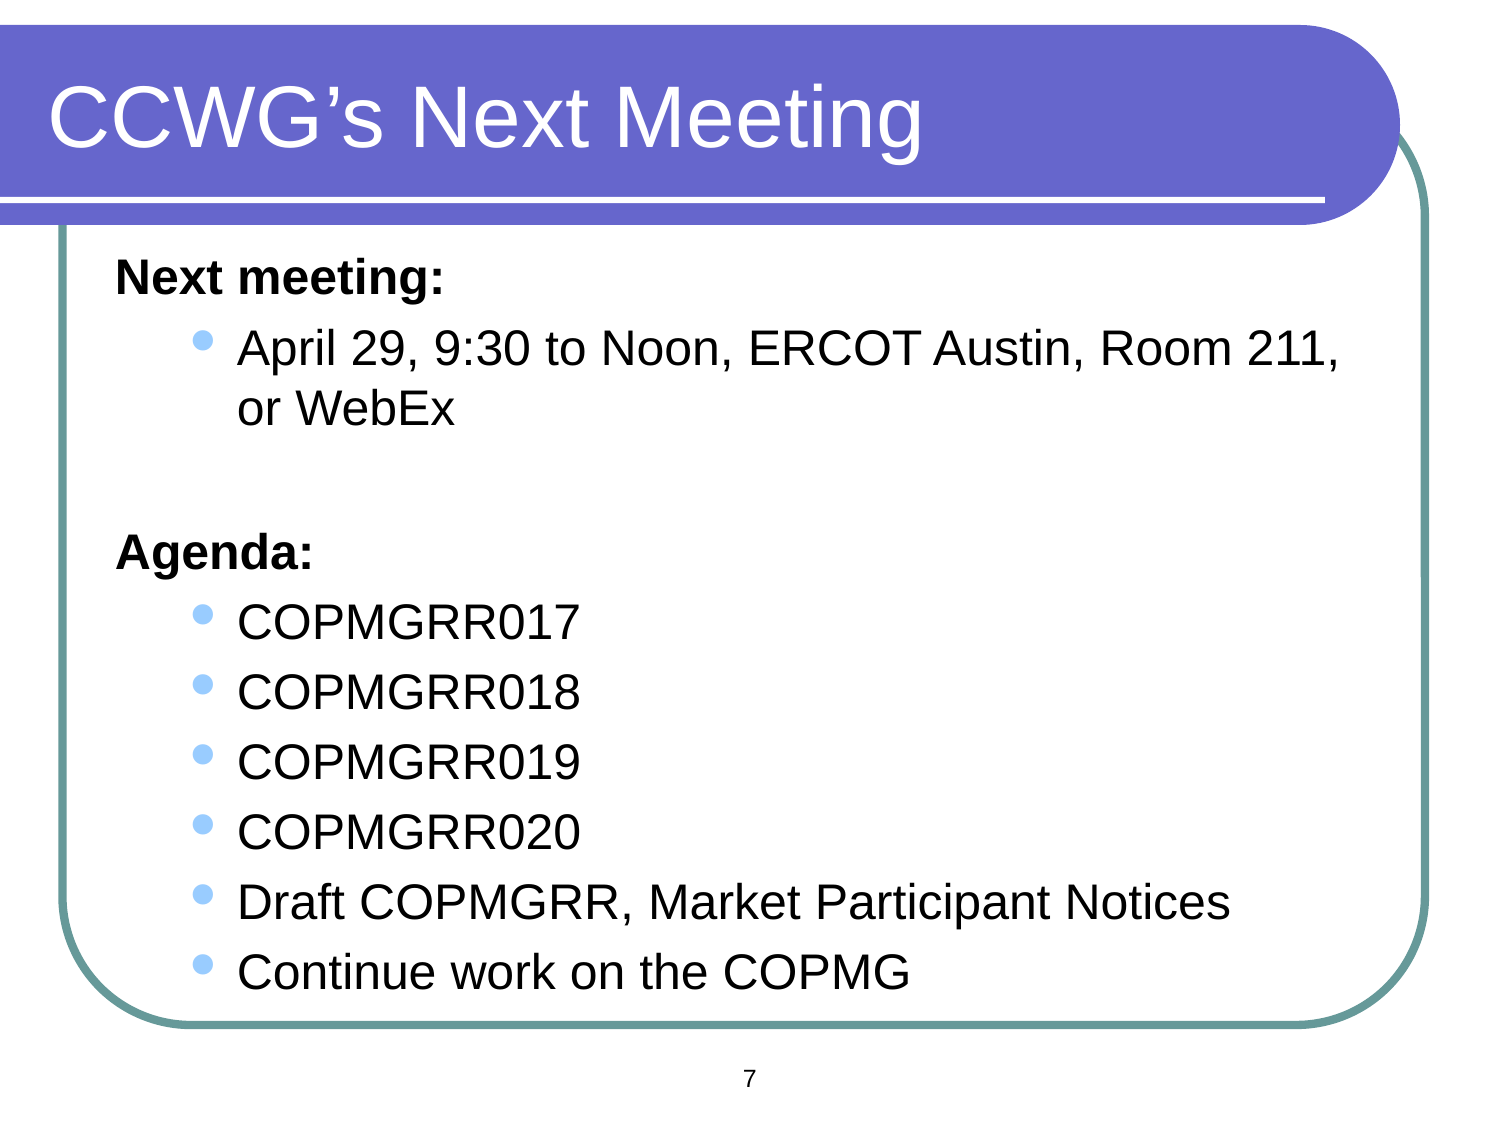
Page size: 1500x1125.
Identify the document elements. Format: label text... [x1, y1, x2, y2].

list Next meeting: April 29, 9:30 to Noon, ERCOT Austin, Room 211, or WebEx Agenda: COPMGRR017 COPMGRR018 COPMGRR019 COPMGRR020 Draft COPMGRR, Market Participant Notices Continue work on the COPMG [99, 237, 1401, 1125]
title CCWG’s Next Meeting [31, 37, 1348, 188]
footer 7 [512, 1024, 988, 1101]
